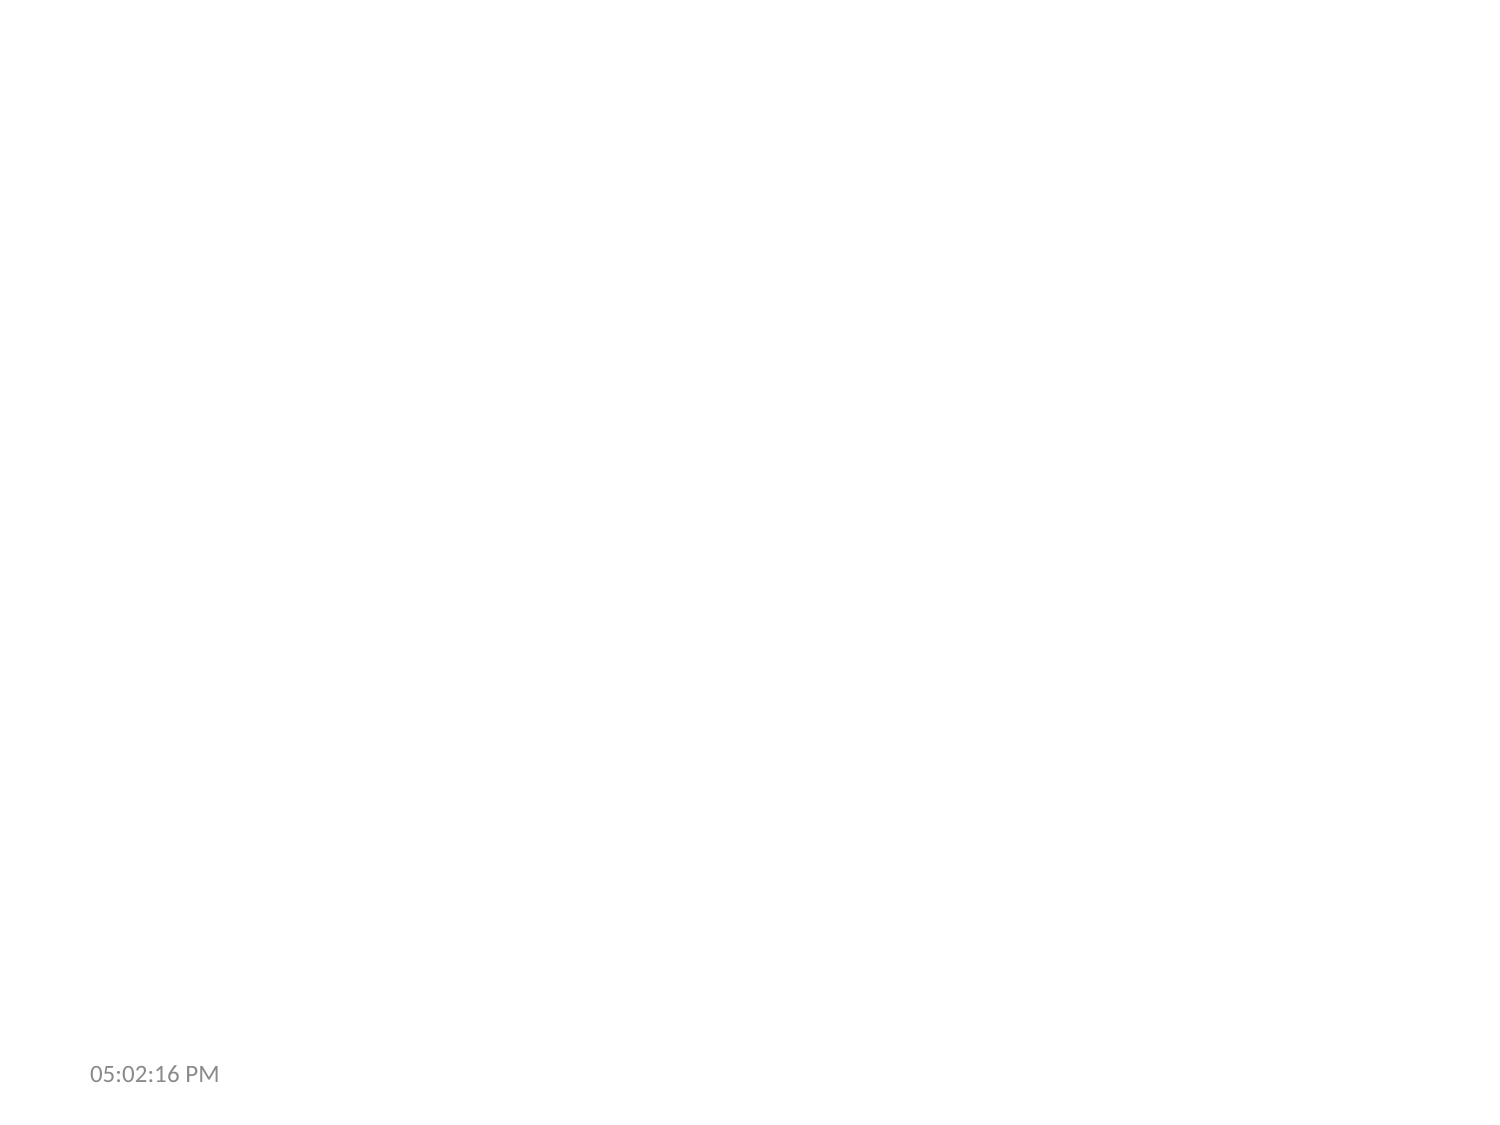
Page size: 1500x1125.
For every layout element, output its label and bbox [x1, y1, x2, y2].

slide_number [75, 1042, 425, 1103]
